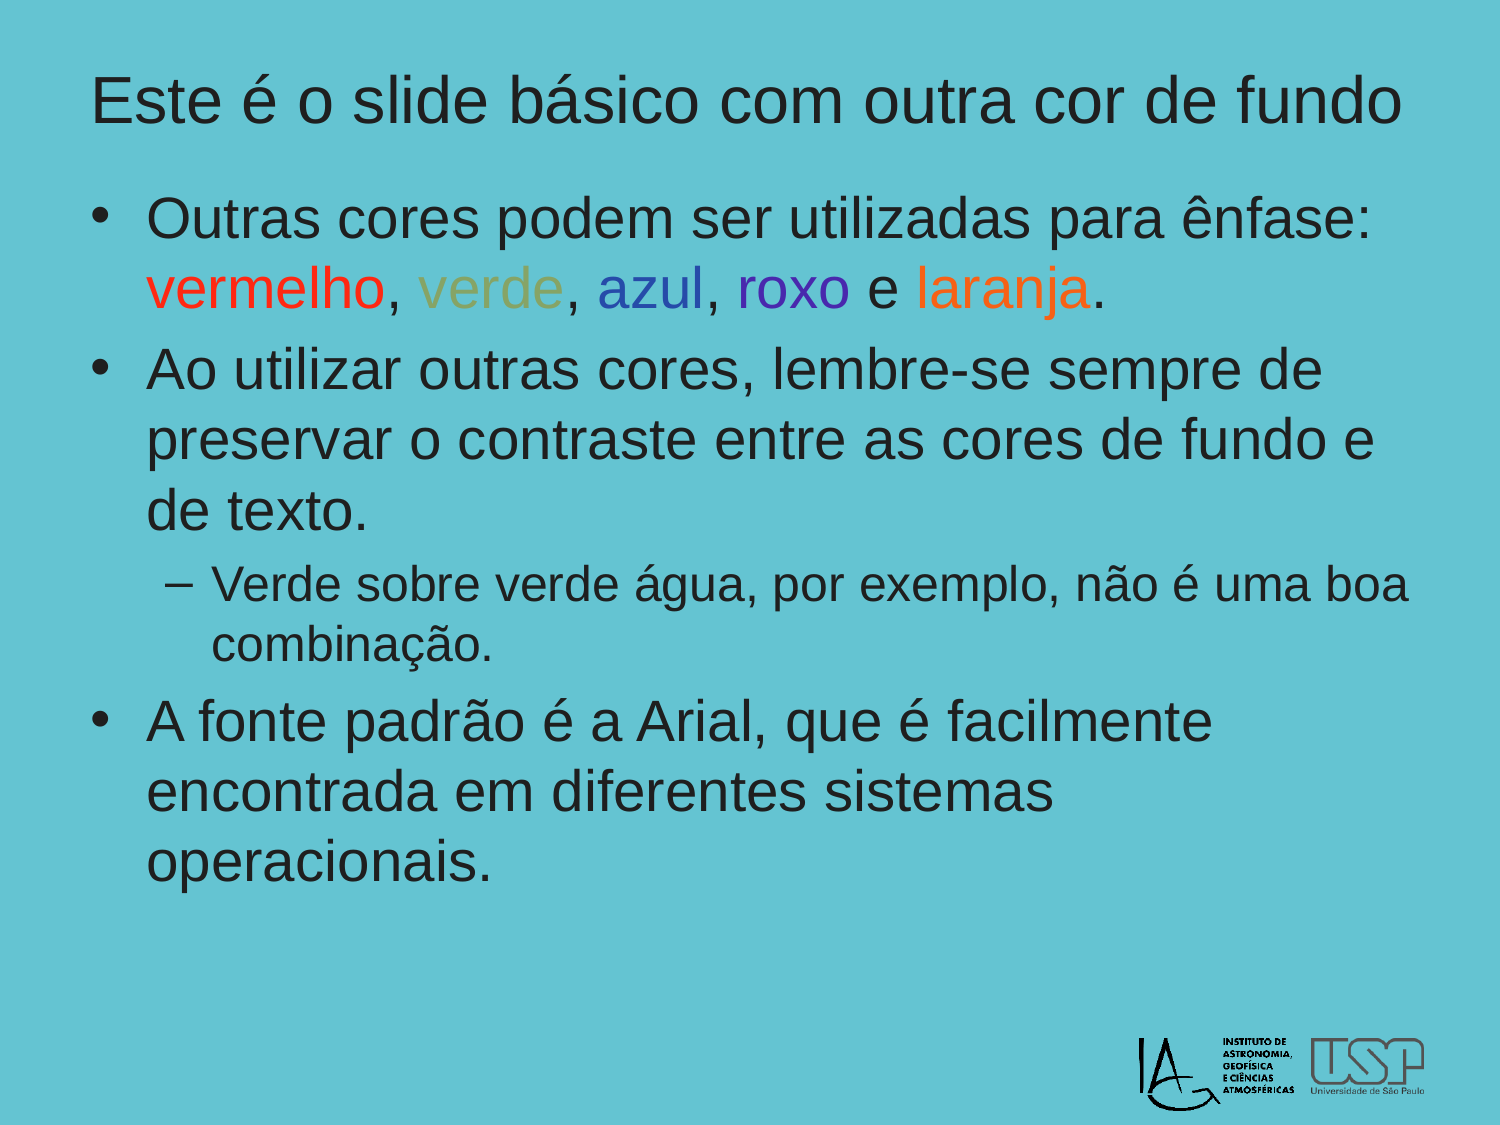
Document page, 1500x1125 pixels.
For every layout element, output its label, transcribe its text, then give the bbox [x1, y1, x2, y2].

list Outras cores podem ser utilizadas para ênfase: vermelho, verde, azul, roxo e laranja. Ao utilizar outras cores, lembre-se sempre de preservar o contraste entre as cores de fundo e de texto. Verde sobre verde água, por exemplo, não é uma boa combinação. A fonte padrão é a Arial, que é facilmente encontrada em diferentes sistemas operacionais. [75, 172, 1425, 1005]
title Este é o slide básico com outra cor de fundo [75, 45, 1425, 149]
picture [1139, 1038, 1294, 1111]
